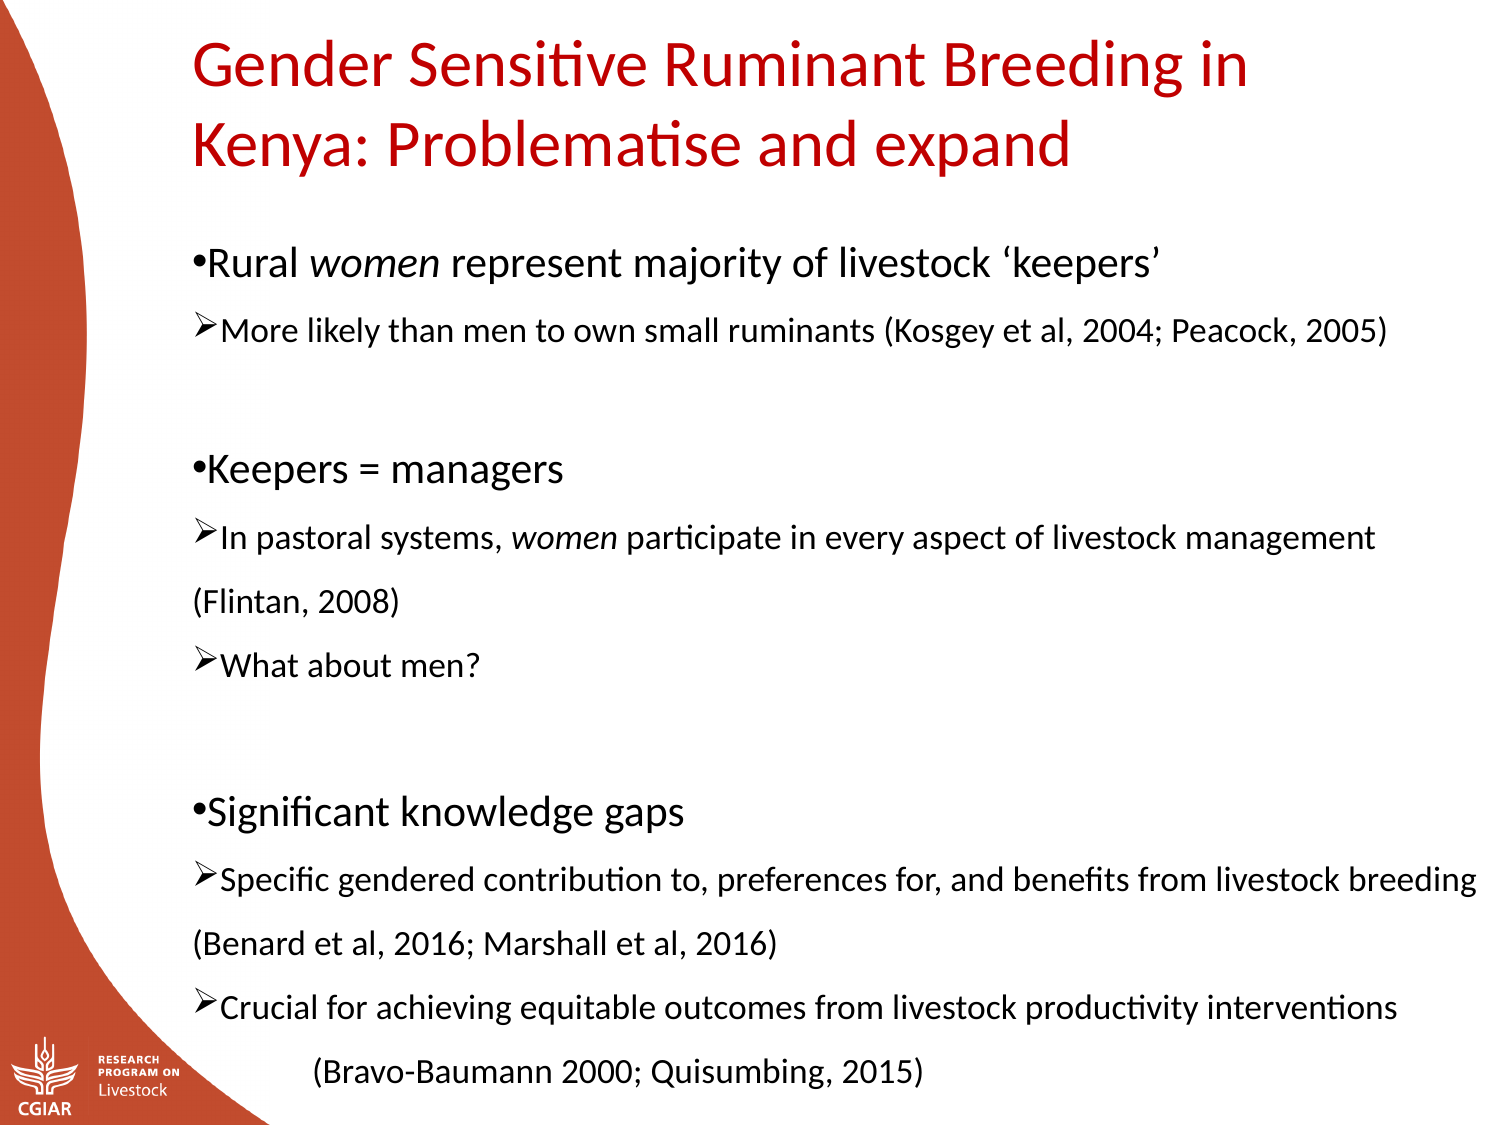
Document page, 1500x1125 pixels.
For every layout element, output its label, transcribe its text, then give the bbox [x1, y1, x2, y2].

list Gender Sensitive Ruminant Breeding in Kenya: Problematise and expand [176, 12, 1415, 200]
picture [0, 0, 270, 1125]
list Rural women represent majority of livestock ‘keepers’ More likely than men to own small ruminants (Kosgey et al, 2004; Peacock, 2005) Keepers = managers In pastoral systems, women participate in every aspect of livestock management (Flintan, 2008) What about men? Significant knowledge gaps Specific gendered contribution to, preferences for, and benefits from livestock breeding (Benard et al, 2016; Marshall et al, 2016) Crucial for achieving equitable outcomes from livestock productivity interventions (Bravo-Baumann 2000; Quisumbing, 2015) [176, 200, 1500, 1100]
